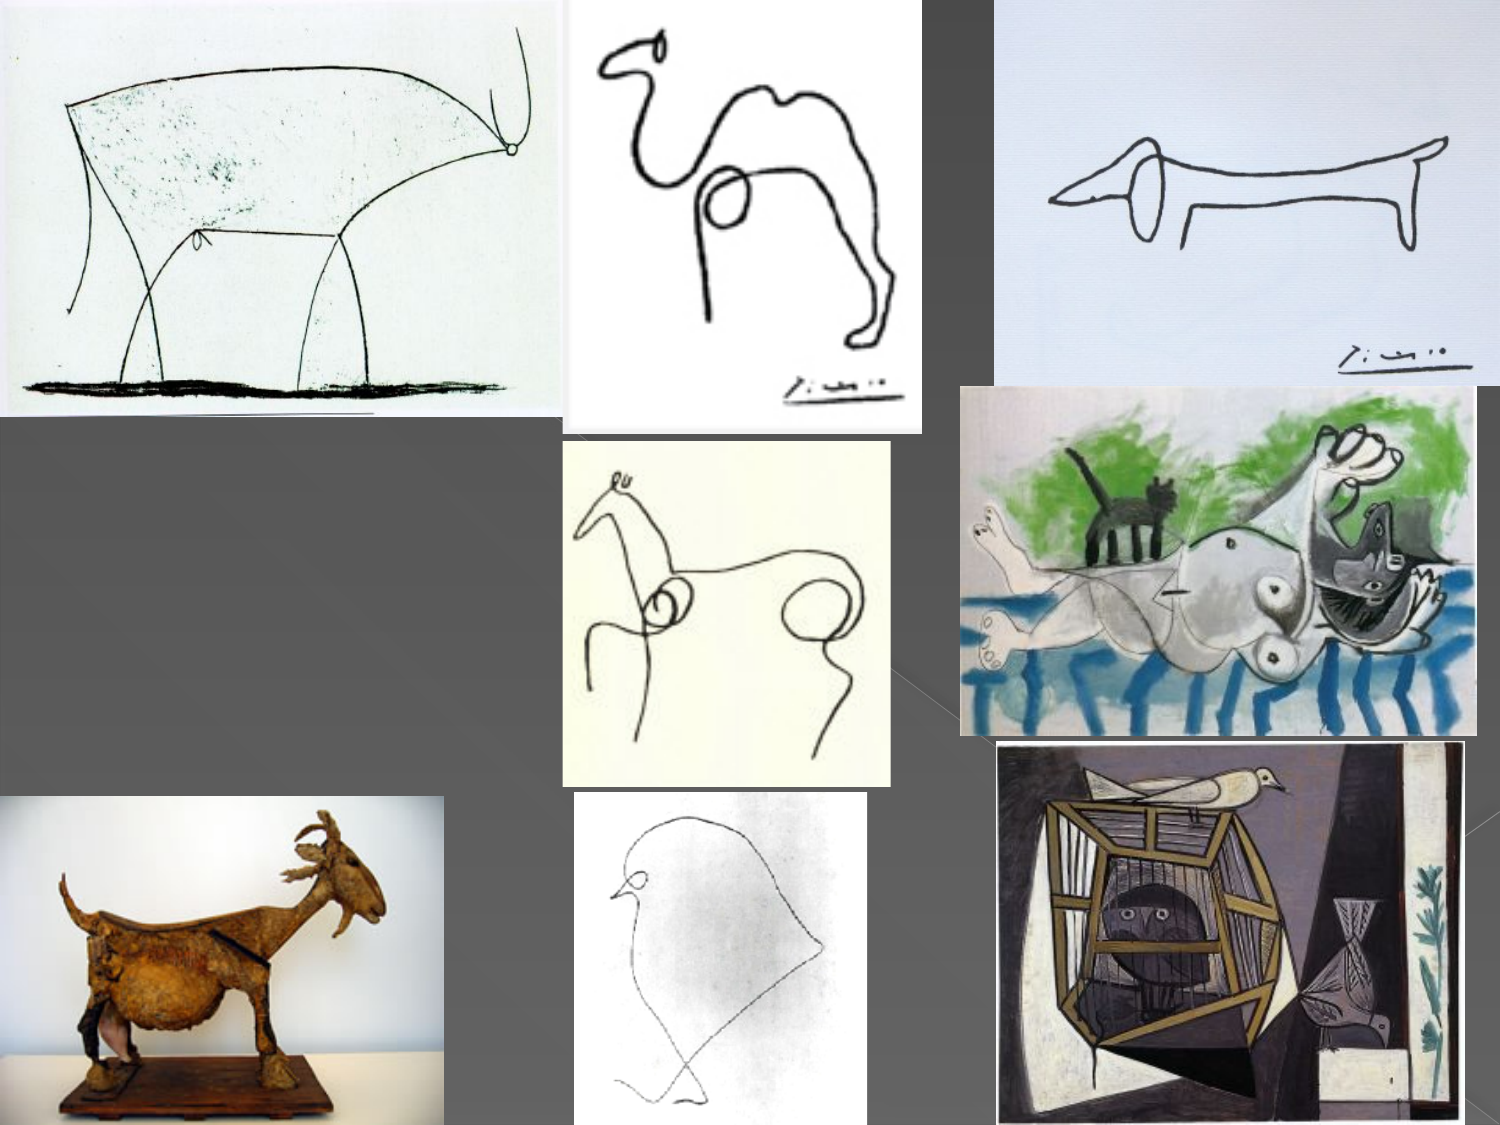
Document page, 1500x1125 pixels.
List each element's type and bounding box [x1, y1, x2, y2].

picture [960, 386, 1477, 736]
list [0, 0, 552, 418]
list [562, 0, 923, 434]
list [0, 796, 444, 1125]
picture [995, 741, 1466, 1125]
picture [573, 791, 868, 1125]
picture [562, 441, 891, 788]
list [993, 0, 1500, 386]
